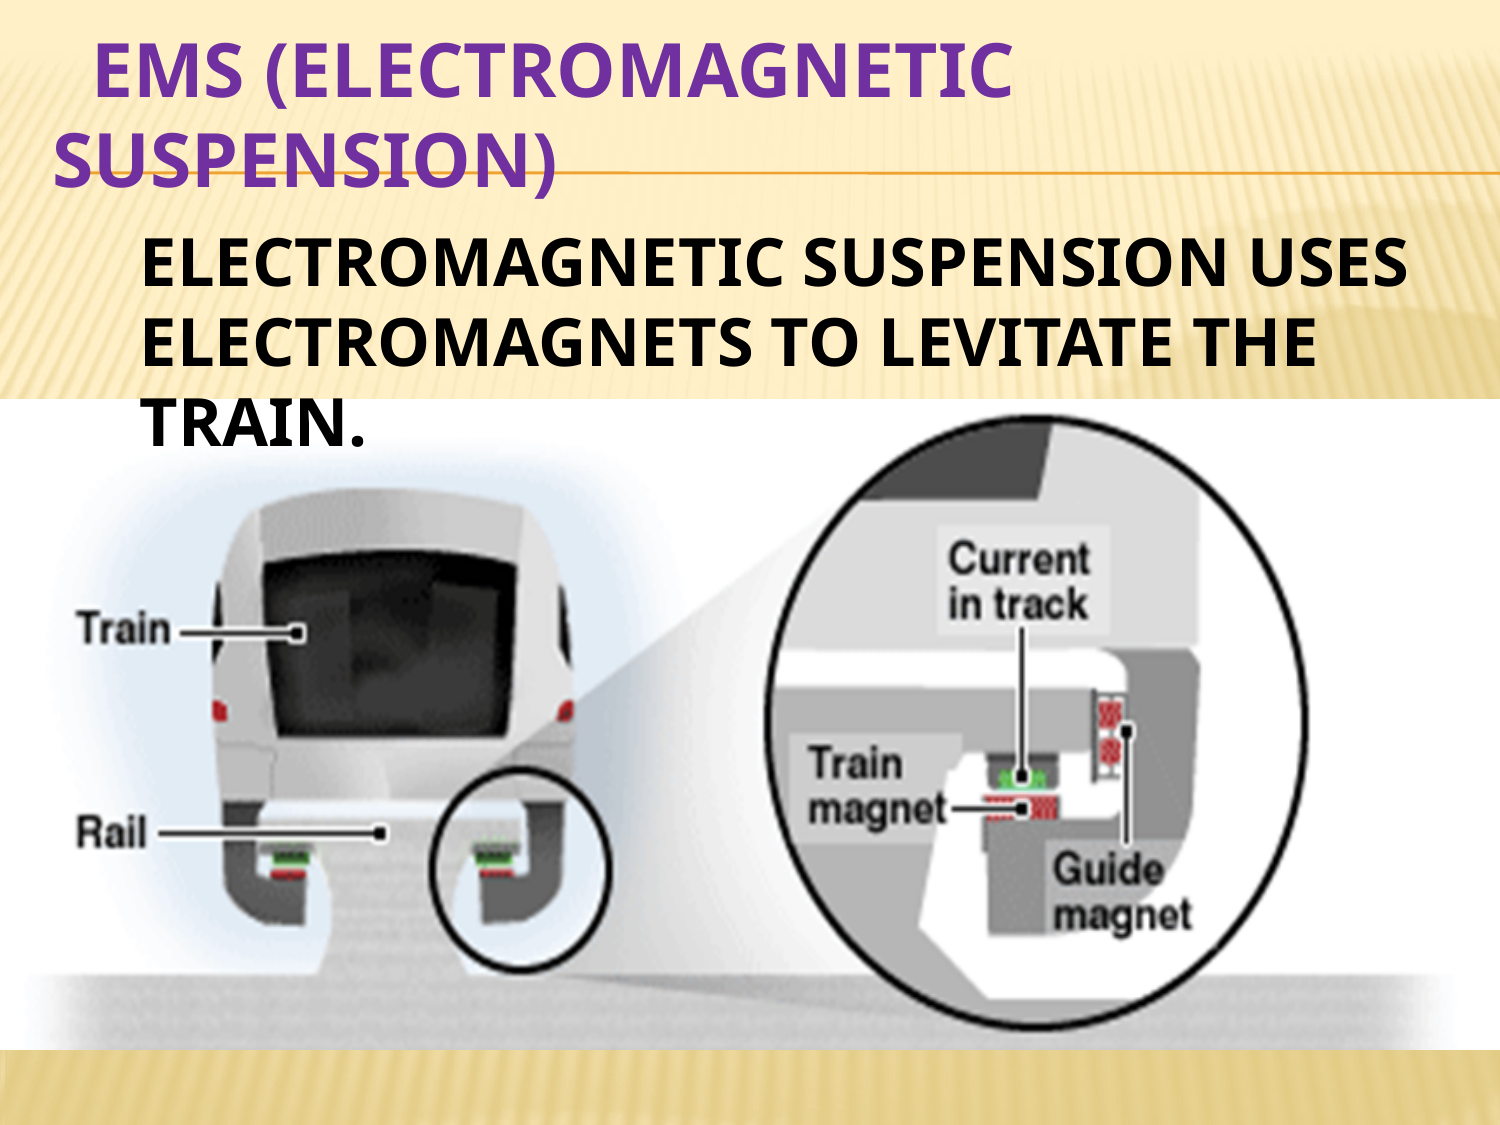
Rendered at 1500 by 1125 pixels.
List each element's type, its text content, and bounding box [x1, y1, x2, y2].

picture [0, 399, 1500, 1051]
title EMS (Electromagnetic Suspension) [37, 37, 1438, 188]
text_box ELECTROMAGNETIC SUSPENSION USES ELECTROMAGNETS TO LEVITATE THE TRAIN. [125, 212, 1450, 397]
